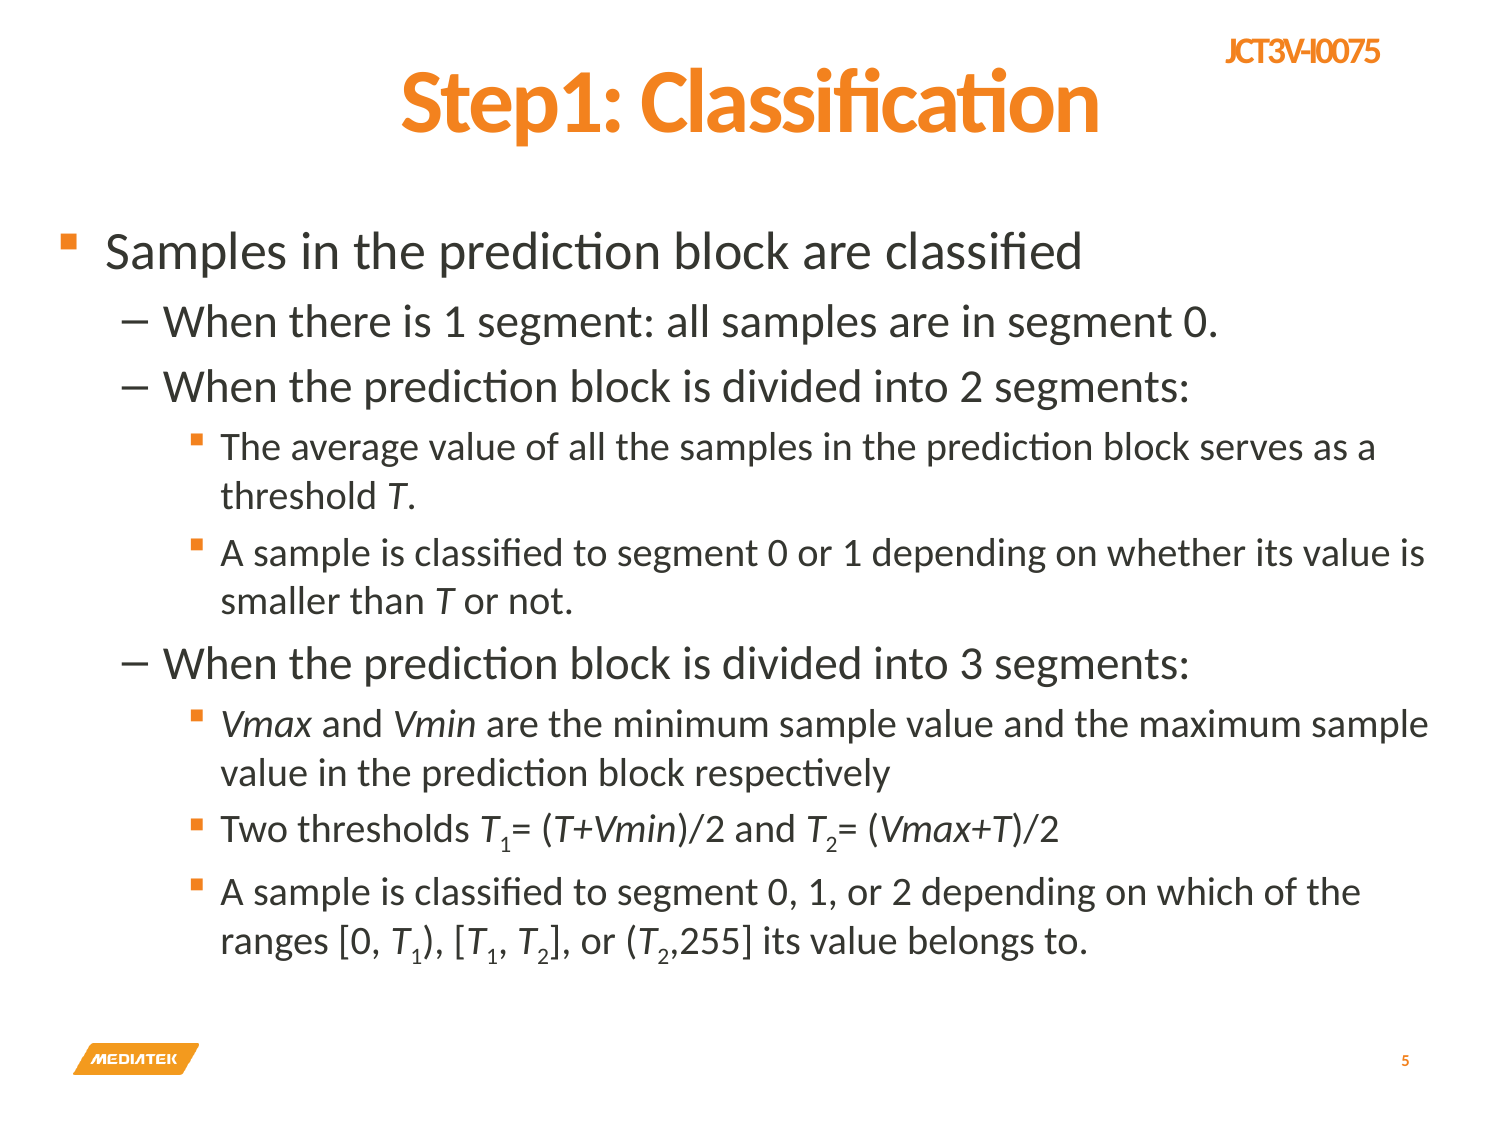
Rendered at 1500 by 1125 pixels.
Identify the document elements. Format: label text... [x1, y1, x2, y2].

picture [73, 1043, 199, 1075]
list Samples in the prediction block are classified When there is 1 segment: all samples are in segment 0. When the prediction block is divided into 2 segments: The average value of all the samples in the prediction block serves as a threshold T. A sample is classified to segment 0 or 1 depending on whether its value is smaller than T or not. When the prediction block is divided into 3 segments: Vmax and Vmin are the minimum sample value and the maximum sample value in the prediction block respectively Two thresholds T1= (T+Vmin)/2 and T2= (Vmax+T)/2 A sample is classified to segment 0, 1, or 2 depending on which of the ranges [0, T1), [T1, T2], or (T2,255] its value belongs to. [41, 208, 1471, 990]
title Step1: Classification [76, 54, 1427, 208]
slide_number 5 [1251, 1029, 1425, 1090]
